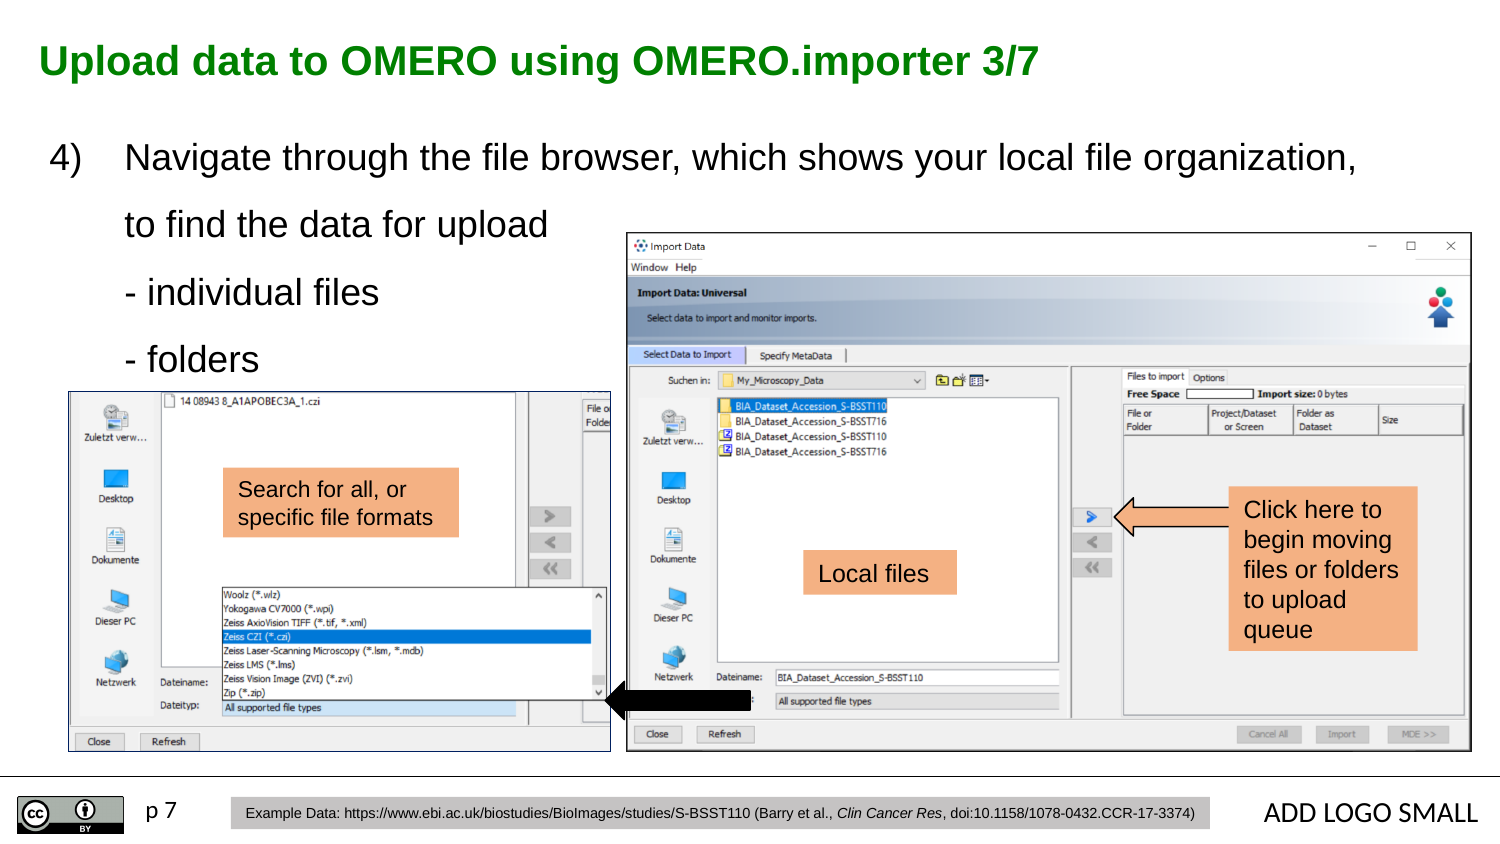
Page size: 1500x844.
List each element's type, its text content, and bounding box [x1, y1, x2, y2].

picture [626, 232, 1472, 752]
text_box Upload data to OMERO using OMERO.importer 3/7 [24, 26, 1395, 75]
picture [68, 391, 611, 752]
text_box Example Data: https://www.ebi.ac.uk/biostudies/BioImages/studies/S-BSST110 (Barry et al., Clin Cancer Res, doi:10.1158/1078-0432.CCR-17-3374) [230, 796, 1210, 830]
text_box [611, 681, 626, 720]
picture [17, 796, 124, 834]
text_box Navigate through the file browser, which shows your local file organization, to find the data for upload - individual files - folders [34, 102, 1376, 388]
